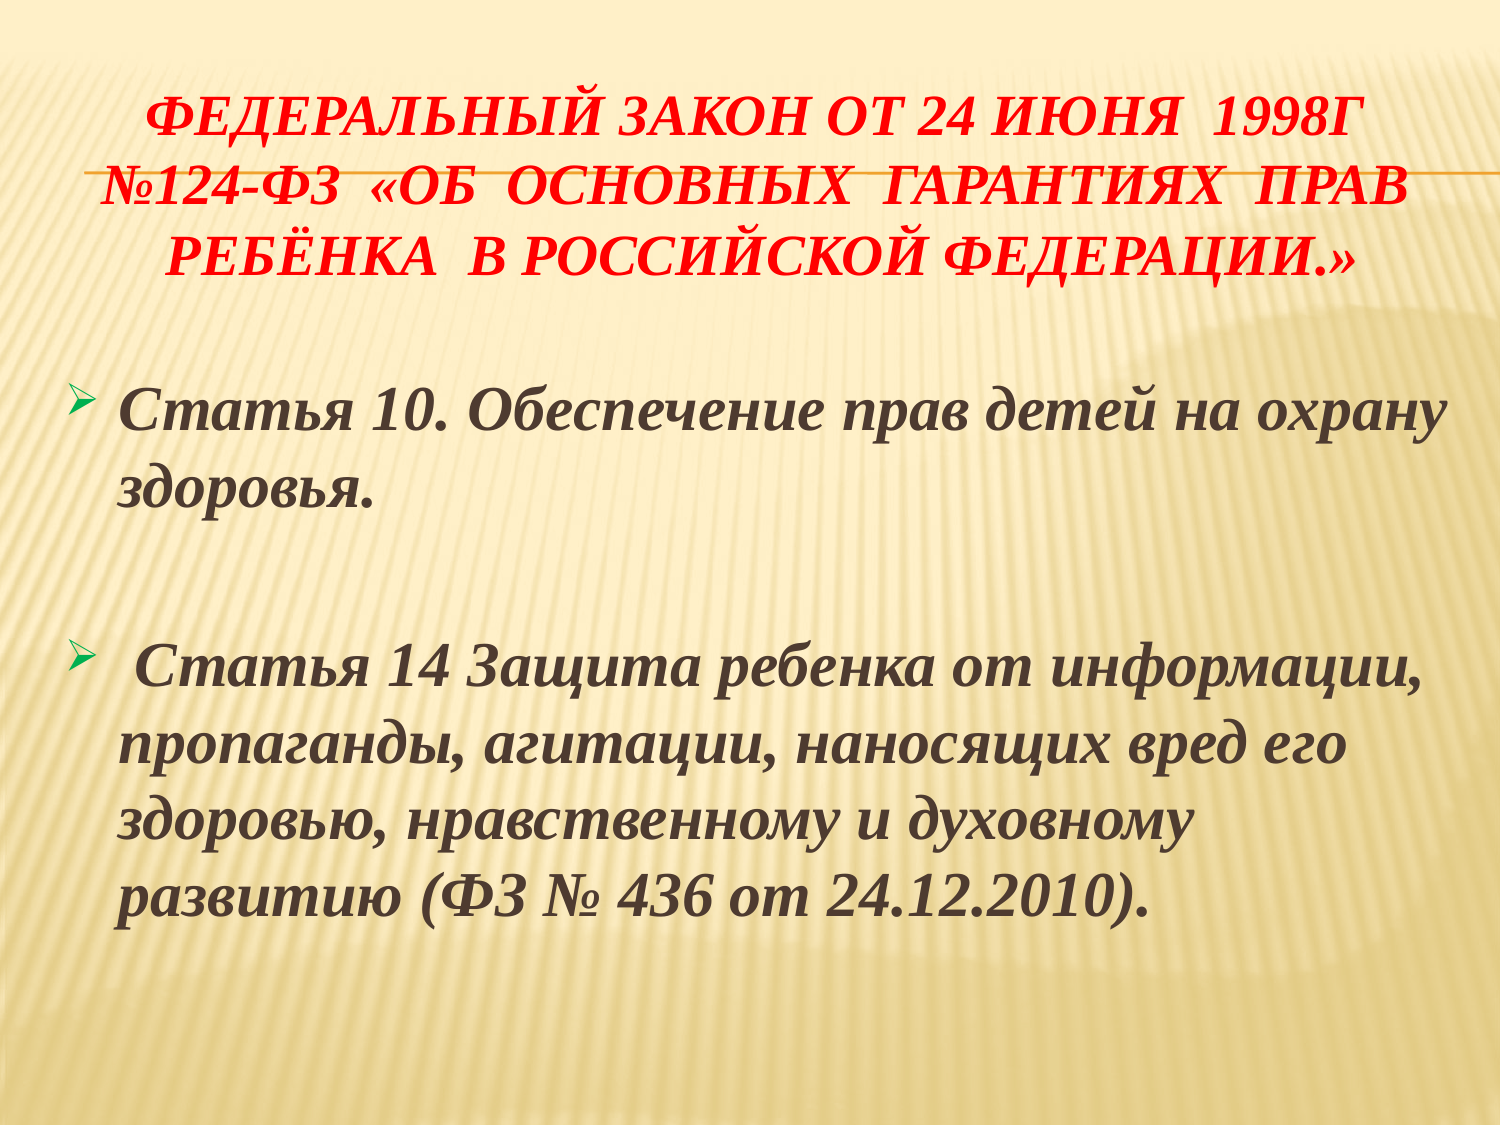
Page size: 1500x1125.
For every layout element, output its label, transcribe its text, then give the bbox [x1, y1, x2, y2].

list Статья 10. Обеспечение прав детей на охрану здоровья. Статья 14 Защита ребенка от информации, пропаганды, агитации, наносящих вред его здоровью, нравственному и духовному развитию (ФЗ № 436 от 24.12.2010). [50, 269, 1475, 998]
title Федеральный закон от 24 июня 1998г №124-ФЗ «Об основных гарантиях прав ребёнка в Российской Федерации.» [50, 35, 1475, 269]
